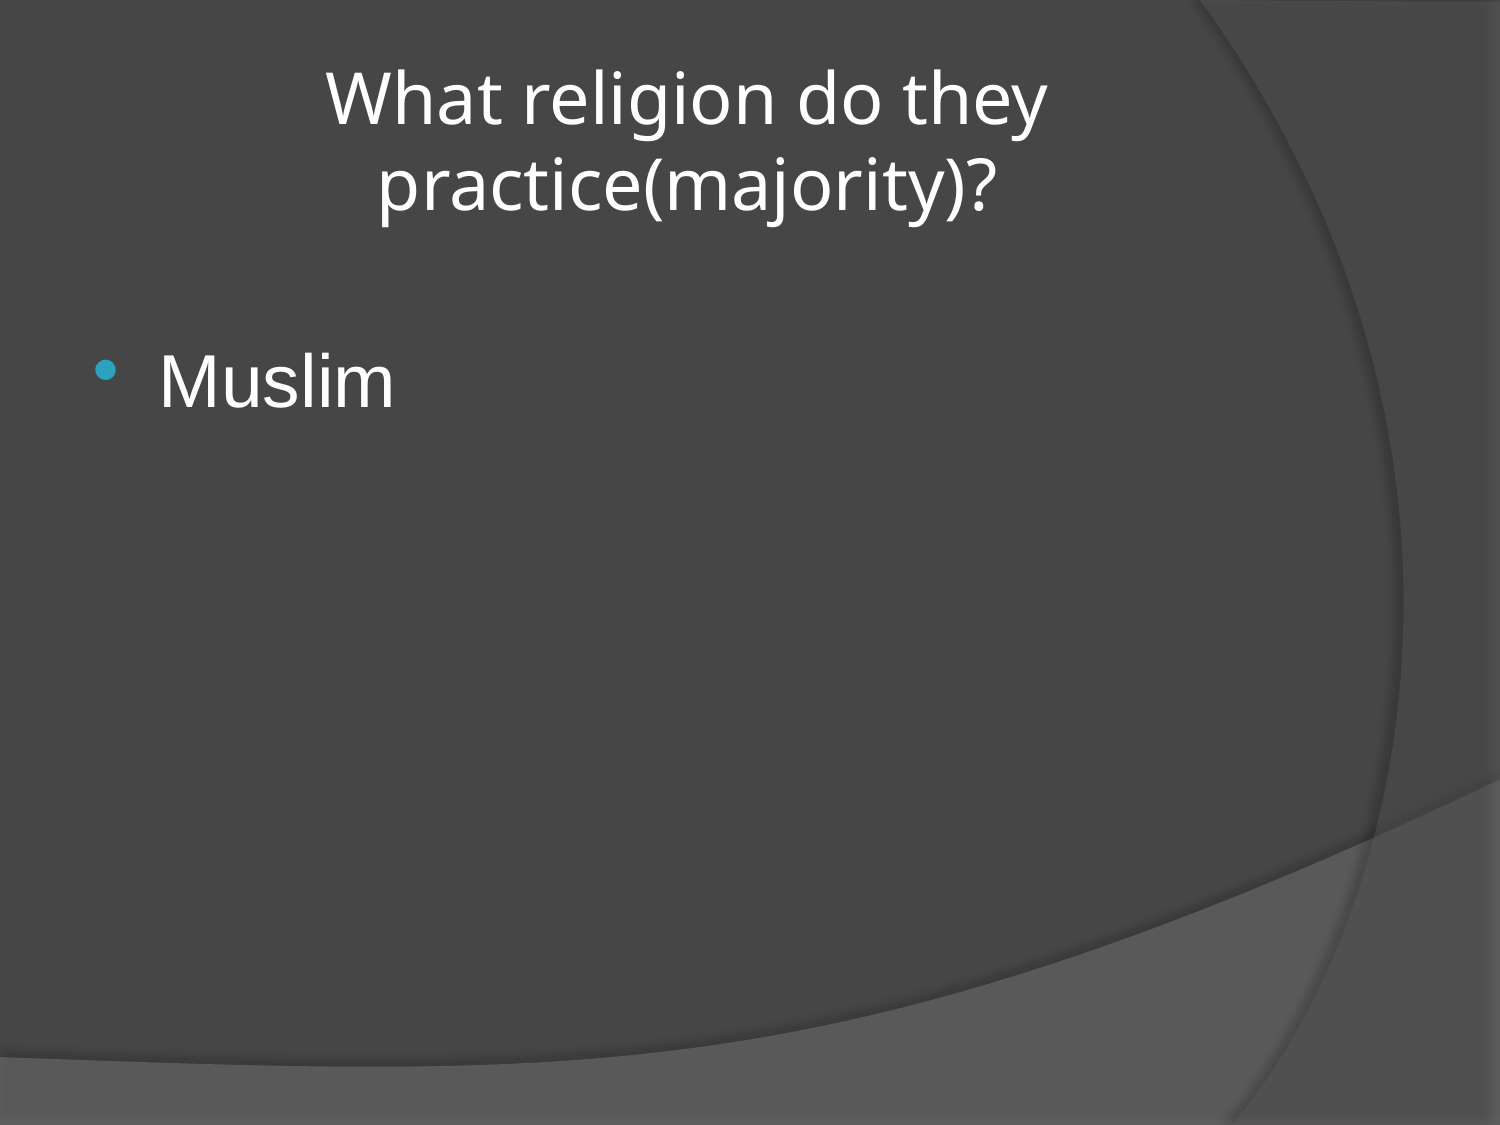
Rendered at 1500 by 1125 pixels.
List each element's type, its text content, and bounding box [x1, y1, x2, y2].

list Muslim [75, 324, 1300, 1068]
title What religion do they practice(majority)? [75, 45, 1300, 233]
